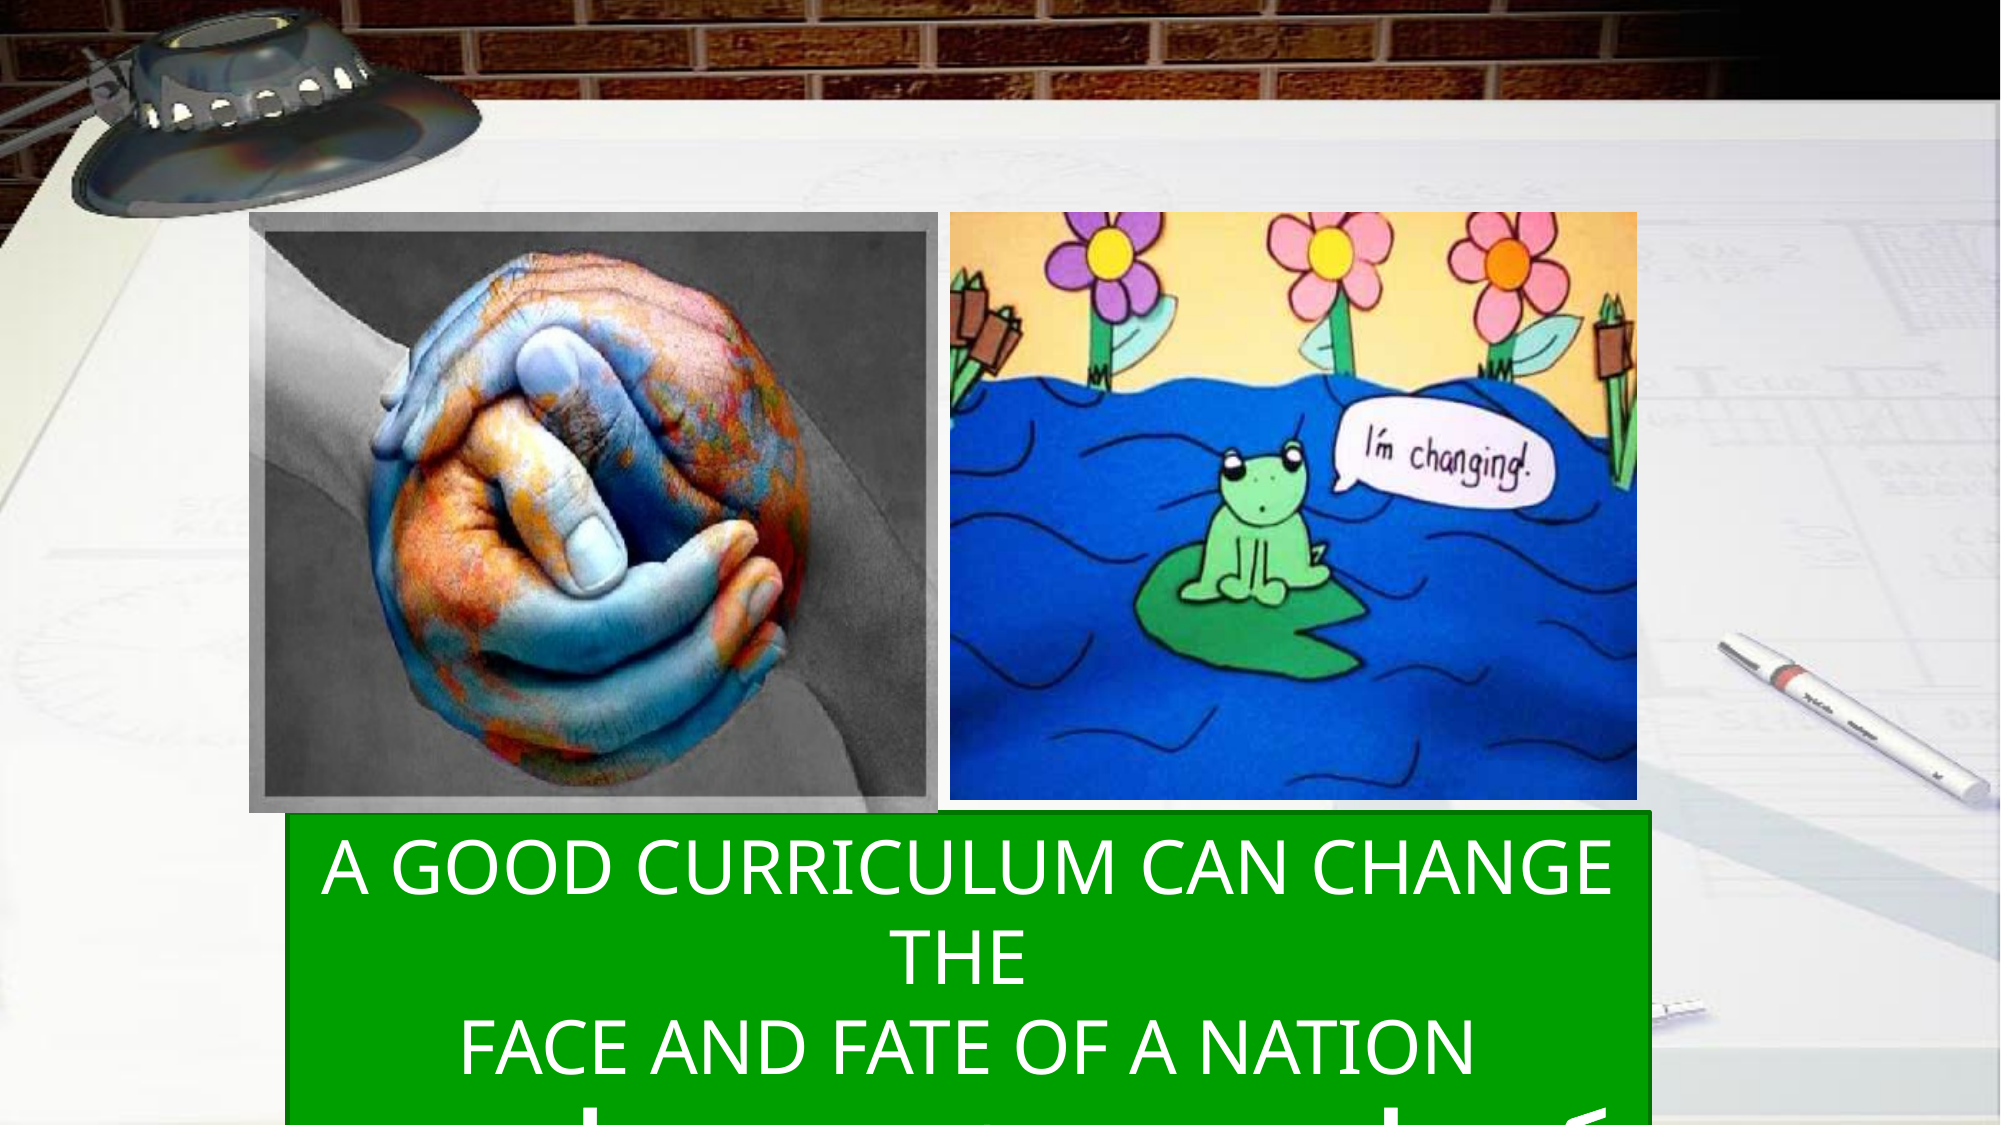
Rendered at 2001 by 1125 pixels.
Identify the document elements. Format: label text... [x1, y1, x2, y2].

picture [0, 0, 2001, 1125]
text_box A GOOD CURRICULUM CAN CHANGE THE FACE AND FATE OF A NATION یک برنامه درسی خوب می تواند سبب تغییر در ظاهر وسرنوشت یک ملت شود. [285, 810, 1652, 1125]
